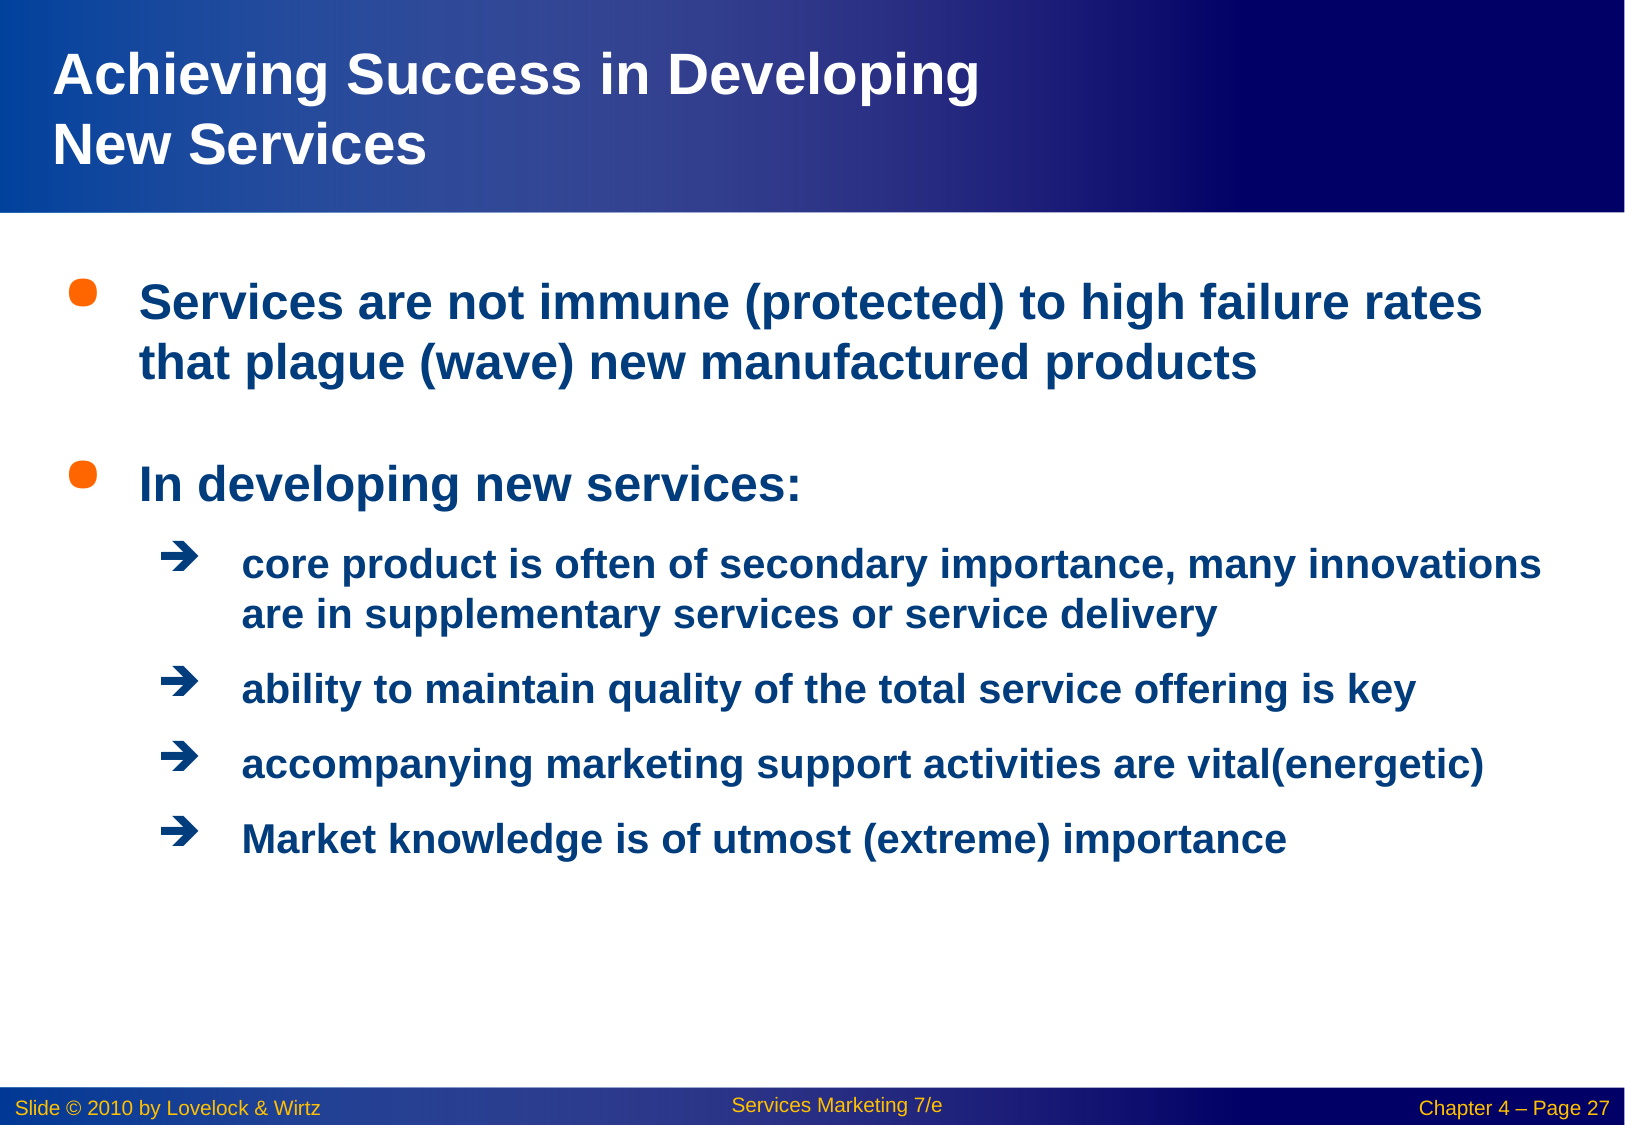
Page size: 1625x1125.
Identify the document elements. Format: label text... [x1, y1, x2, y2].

title Achieving Success in Developing New Services [36, 37, 1088, 176]
list Services are not immune (protected) to high failure rates that plague (wave) new manufactured products In developing new services: core product is often of secondary importance, many innovations are in supplementary services or service delivery ability to maintain quality of the total service offering is key accompanying marketing support activities are vital(energetic) Market knowledge is of utmost (extreme) importance [49, 261, 1588, 1051]
